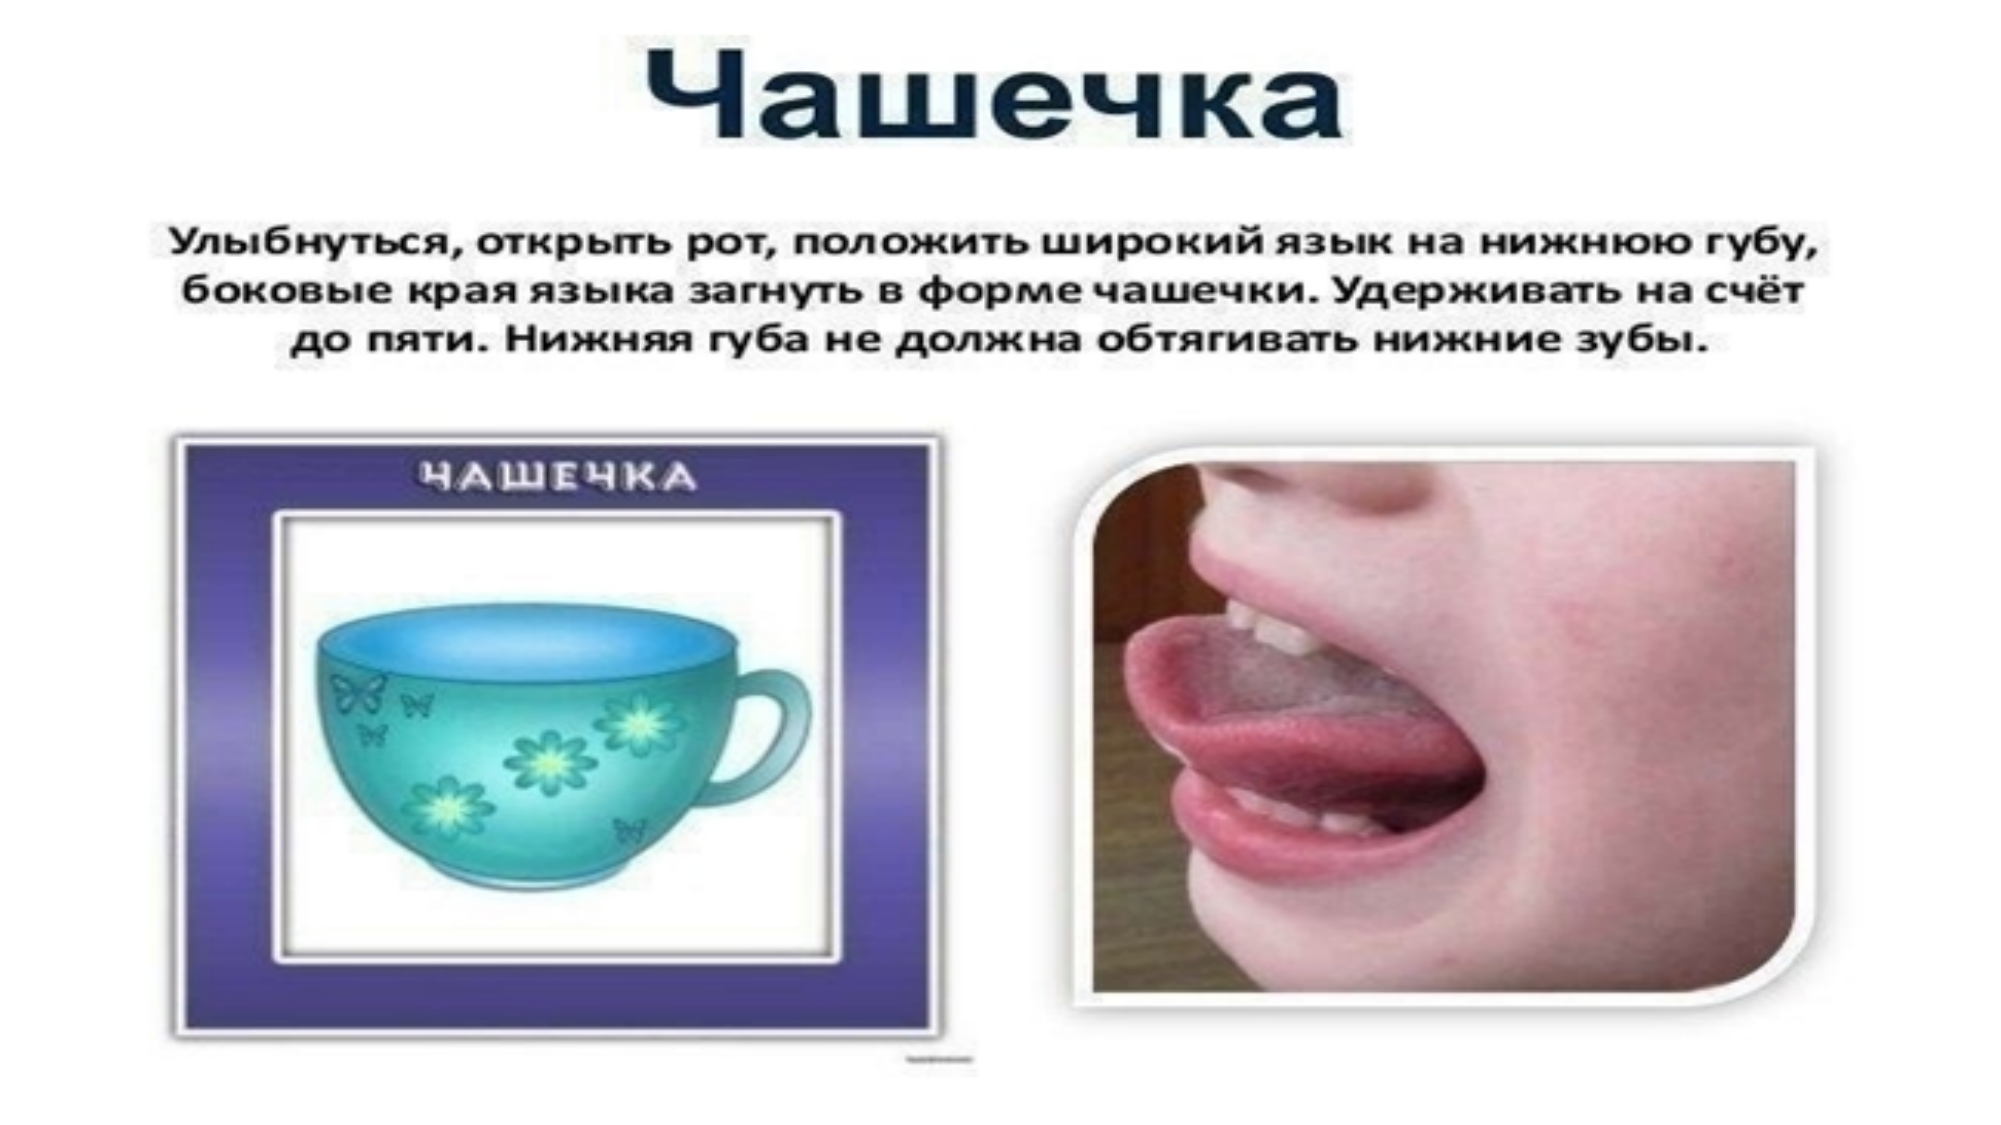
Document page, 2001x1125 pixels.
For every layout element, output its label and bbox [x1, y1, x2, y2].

list [0, 0, 2000, 1112]
